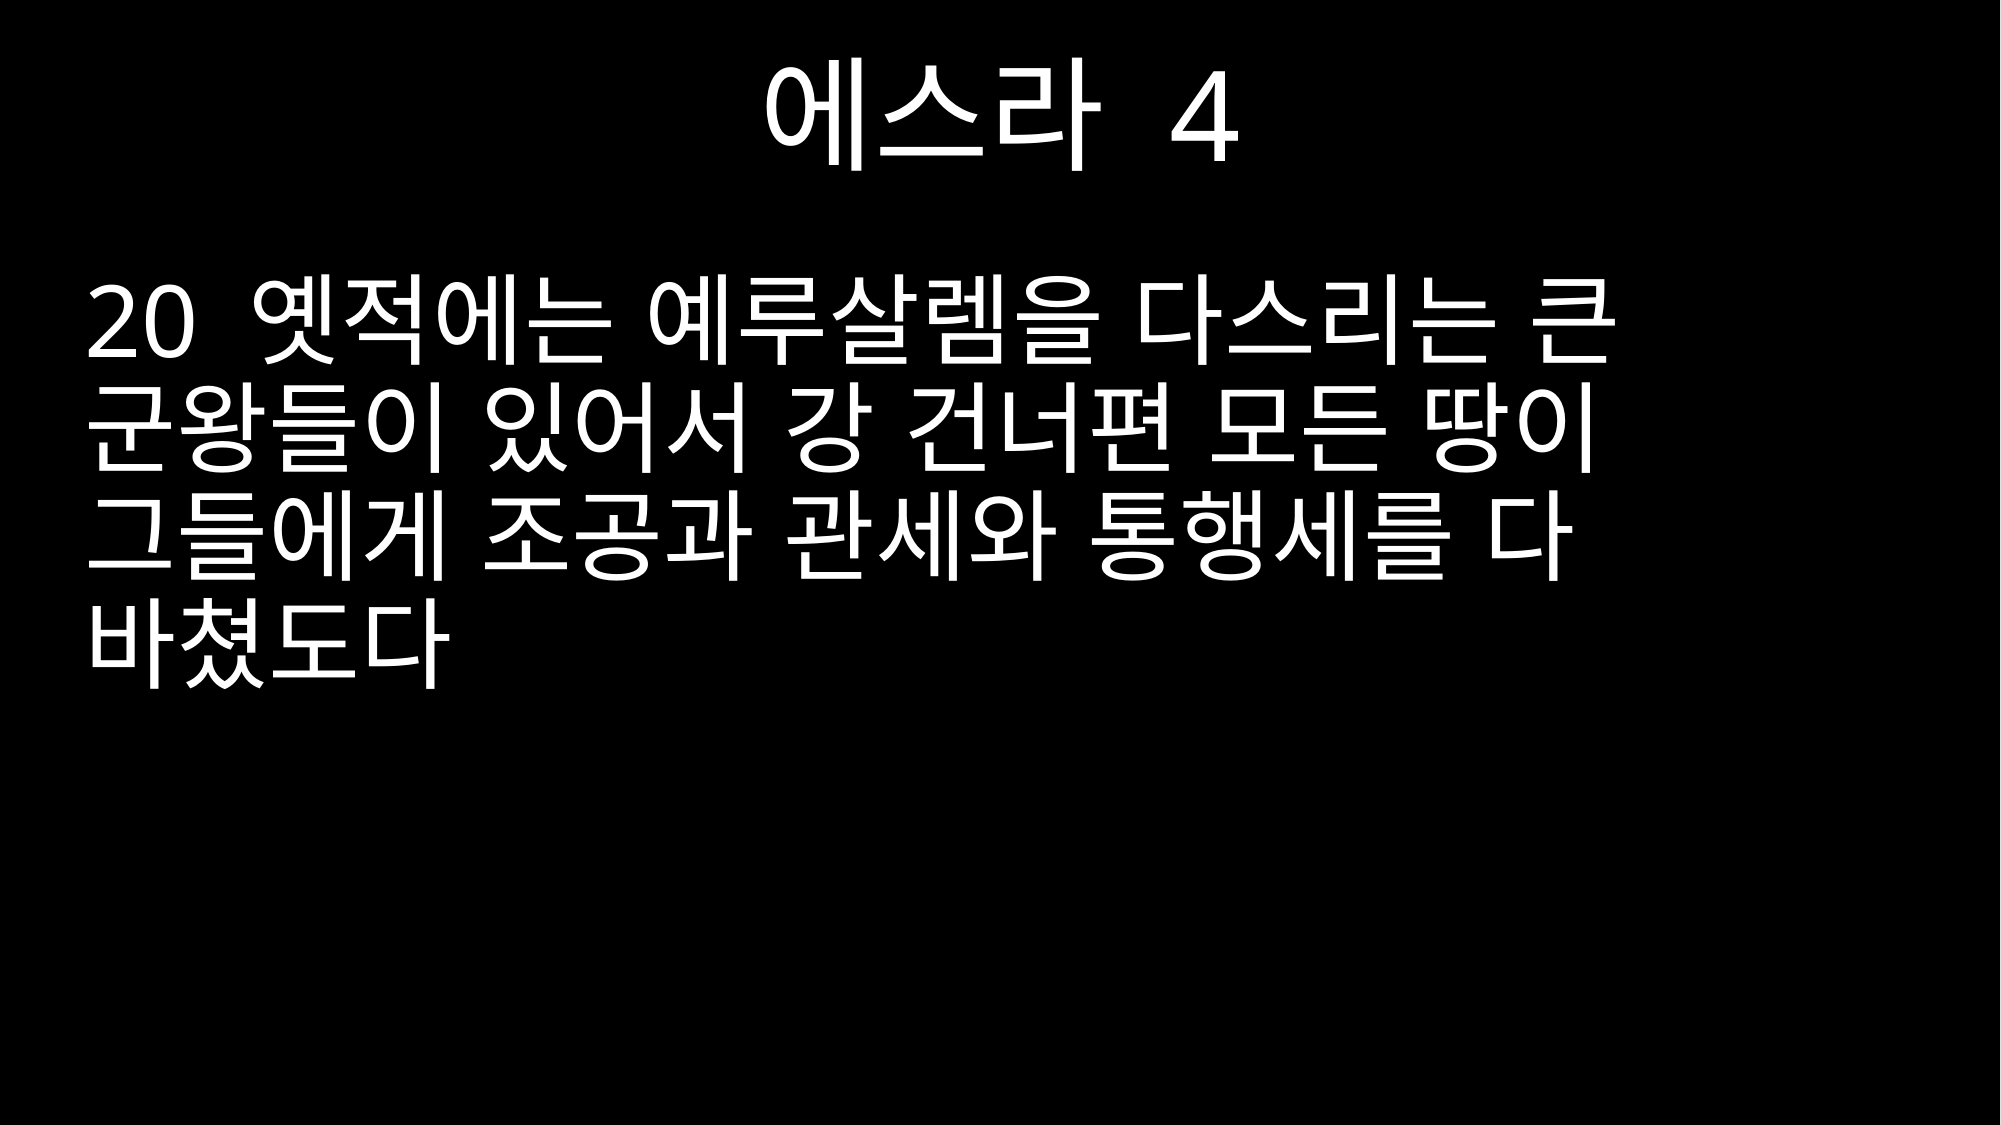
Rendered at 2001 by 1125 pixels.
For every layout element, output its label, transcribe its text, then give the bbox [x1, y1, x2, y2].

picture [0, 0, 2001, 1125]
footer 에스라 4 [0, 32, 2000, 192]
list 20 옛적에는 예루살렘을 다스리는 큰 군왕들이 있어서 강 건너편 모든 땅이 그들에게 조공과 관세와 통행세를 다 바쳤도다 [69, 263, 1953, 423]
